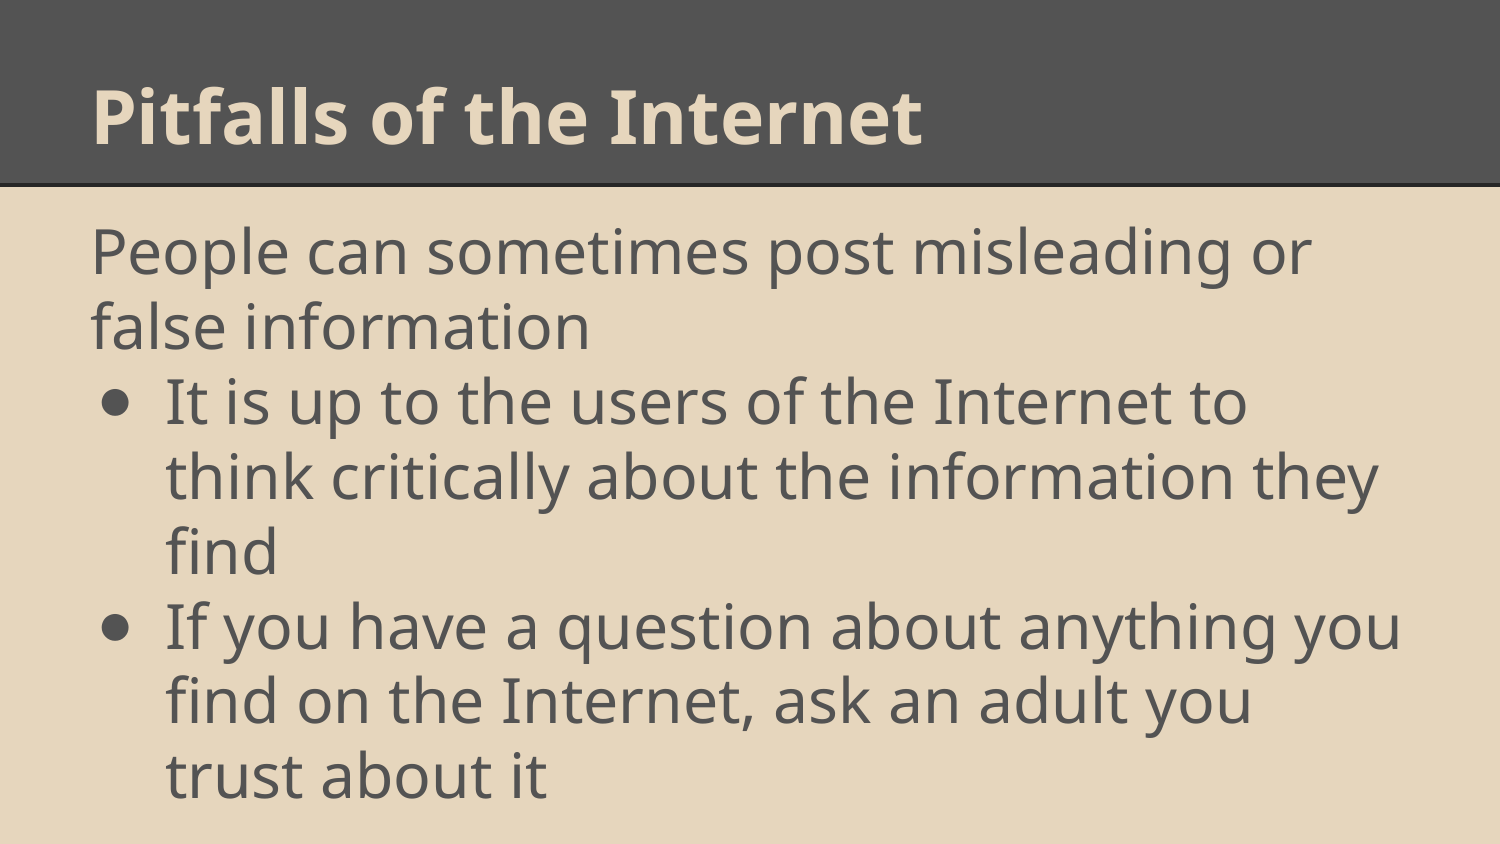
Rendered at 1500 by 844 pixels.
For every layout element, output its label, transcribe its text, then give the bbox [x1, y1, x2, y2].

title Pitfalls of the Internet [75, 33, 1425, 175]
list People can sometimes post misleading or false information It is up to the users of the Internet to think critically about the information they find If you have a question about anything you find on the Internet, ask an adult you trust about it [75, 196, 1425, 808]
